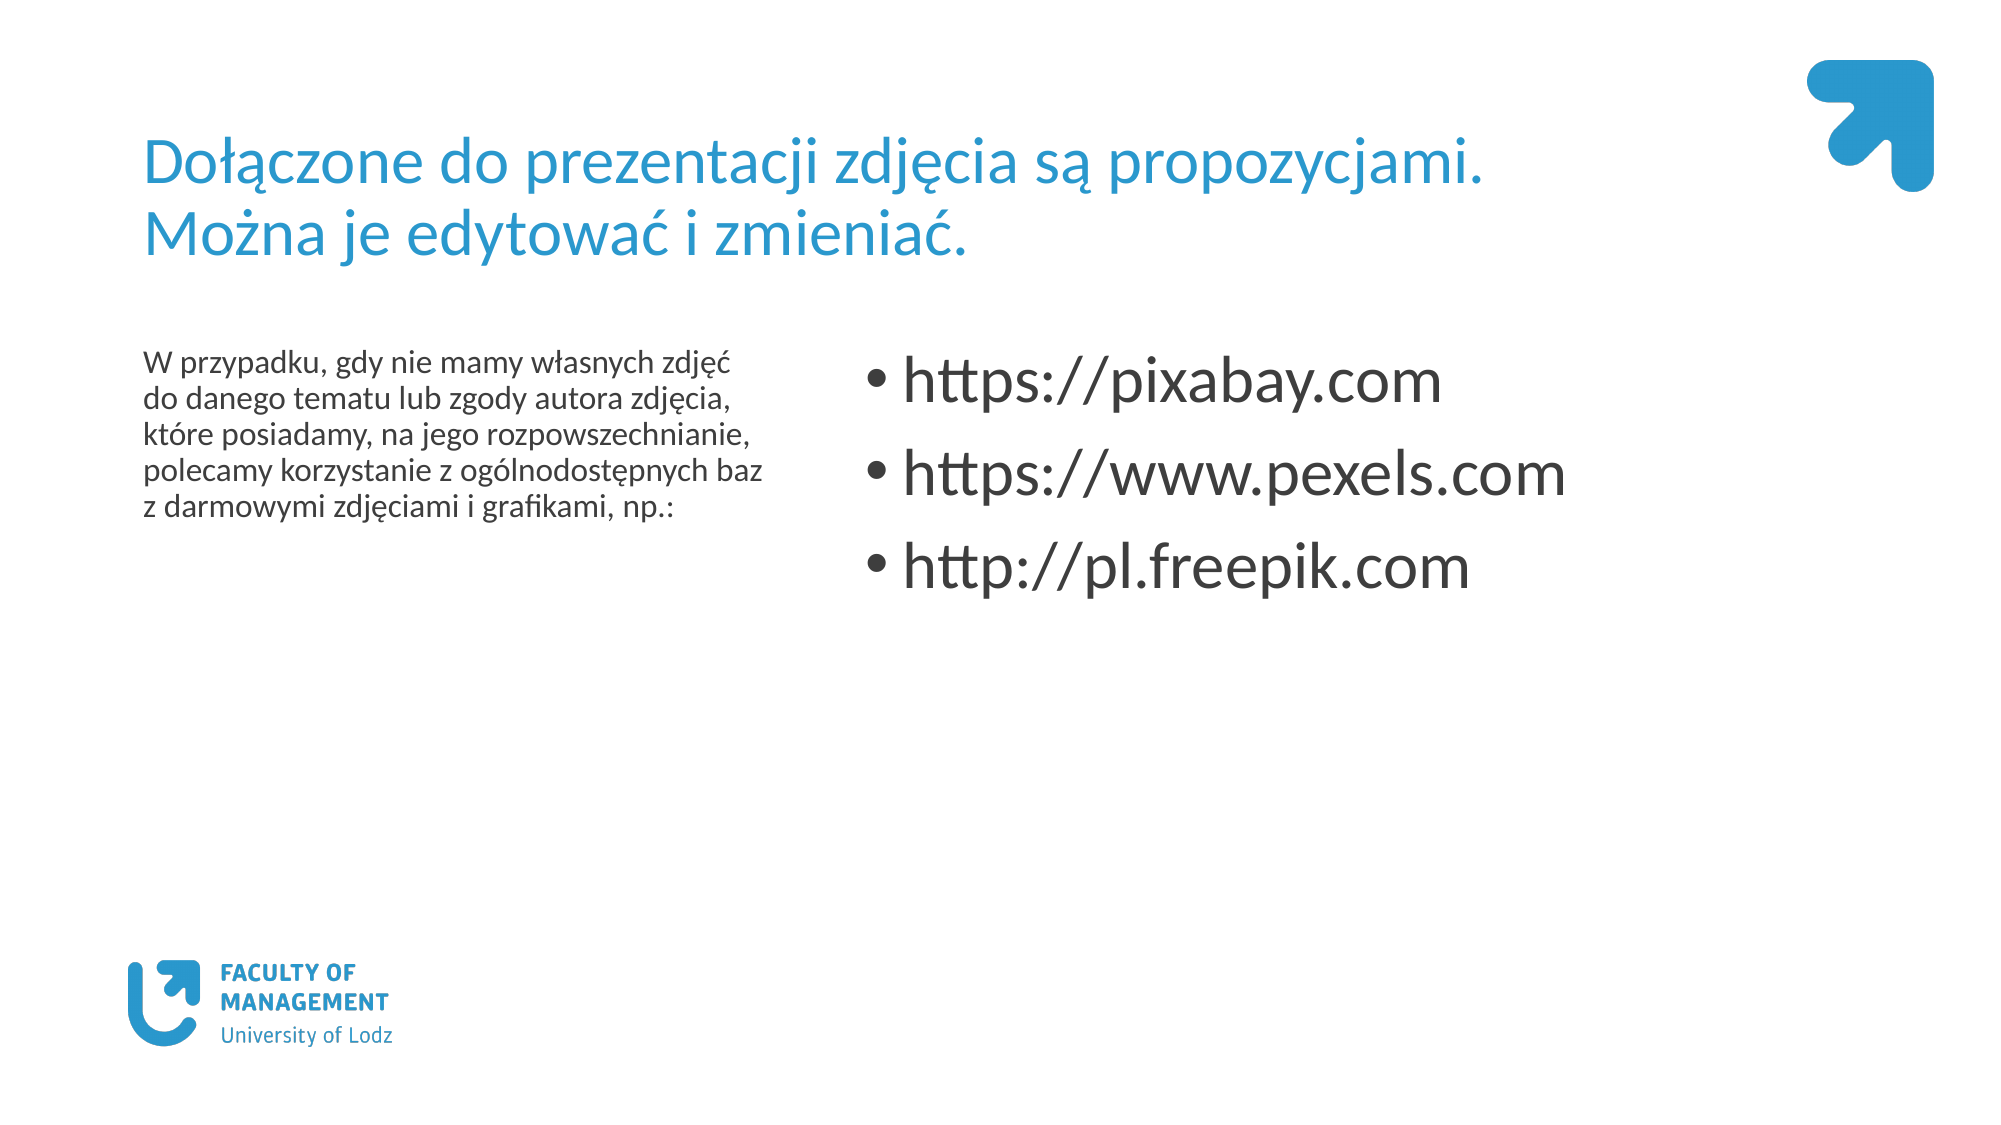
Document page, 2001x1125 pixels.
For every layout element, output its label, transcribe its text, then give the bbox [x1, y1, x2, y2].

picture [1808, 60, 1934, 192]
picture [128, 963, 392, 1047]
title Dołączone do prezentacji zdjęcia są propozycjami. Można je edytować i zmieniać. [128, 59, 1808, 278]
list W przypadku, gdy nie mamy własnych zdjęć do danego tematu lub zgody autora zdjęcia, które posiadamy, na jego rozpowszechnianie, polecamy korzystanie z ogólnodostępnych baz z darmowymi zdjęciami i grafikami, np.: [128, 337, 783, 963]
list https://pixabay.com https://www.pexels.com http://pl.freepik.com [850, 337, 1808, 962]
